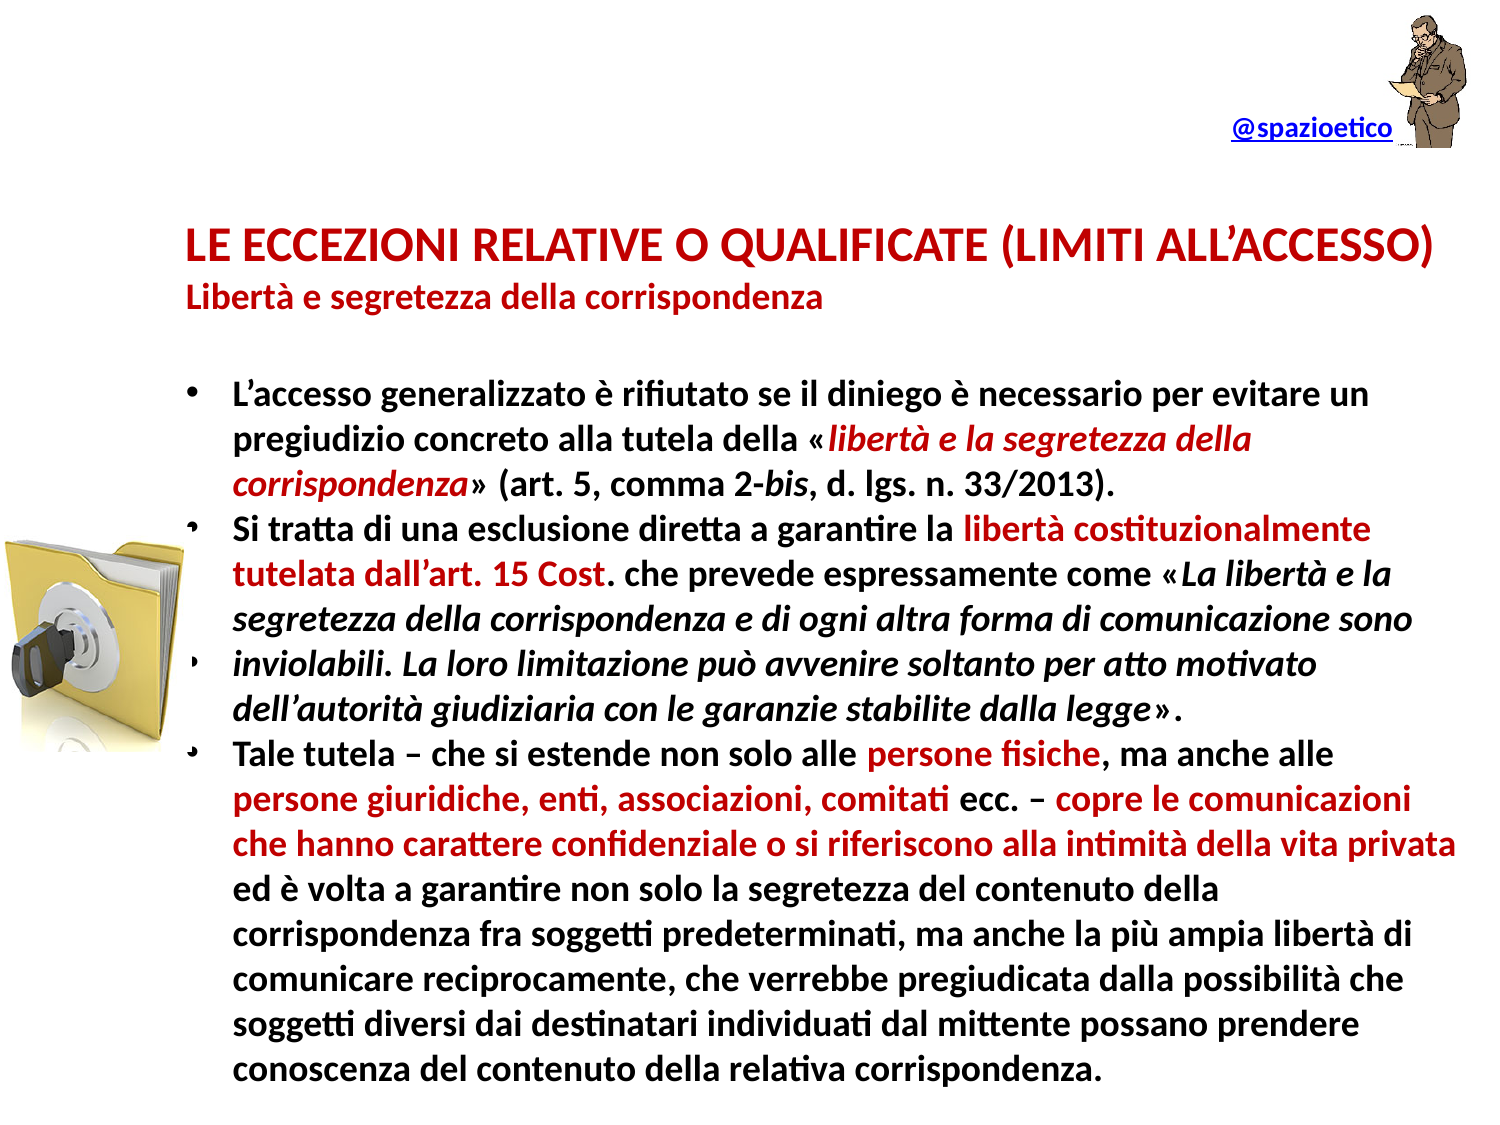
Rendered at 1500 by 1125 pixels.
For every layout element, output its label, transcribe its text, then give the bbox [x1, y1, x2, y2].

text_box L’accesso generalizzato è rifiutato se il diniego è necessario per evitare un pregiudizio concreto alla tutela della «libertà e la segretezza della corrispondenza» (art. 5, comma 2-bis, d. lgs. n. 33/2013). Si tratta di una esclusione diretta a garantire la libertà costituzionalmente tutelata dall’art. 15 Cost. che prevede espressamente come «La libertà e la segretezza della corrispondenza e di ogni altra forma di comunicazione sono inviolabili. La loro limitazione può avvenire soltanto per atto motivato dell’autorità giudiziaria con le garanzie stabilite dalla legge». Tale tutela – che si estende non solo alle persone fisiche, ma anche alle persone giuridiche, enti, associazioni, comitati ecc. – copre le comunicazioni che hanno carattere confidenziale o si riferiscono alla intimità della vita privata ed è volta a garantire non solo la segretezza del contenuto della corrispondenza fra soggetti predeterminati, ma anche la più ampia libertà di comunicare reciprocamente, che verrebbe pregiudicata dalla possibilità che soggetti diversi dai destinatari individuati dal mittente possano prendere conoscenza del contenuto della relativa corrispondenza. [171, 361, 1483, 1097]
text_box LE ECCEZIONI RELATIVE O QUALIFICATE (LIMITI ALL’ACCESSO) Libertà e segretezza della corrispondenza [171, 204, 1483, 325]
picture [1, 526, 193, 752]
picture [1372, 7, 1488, 148]
